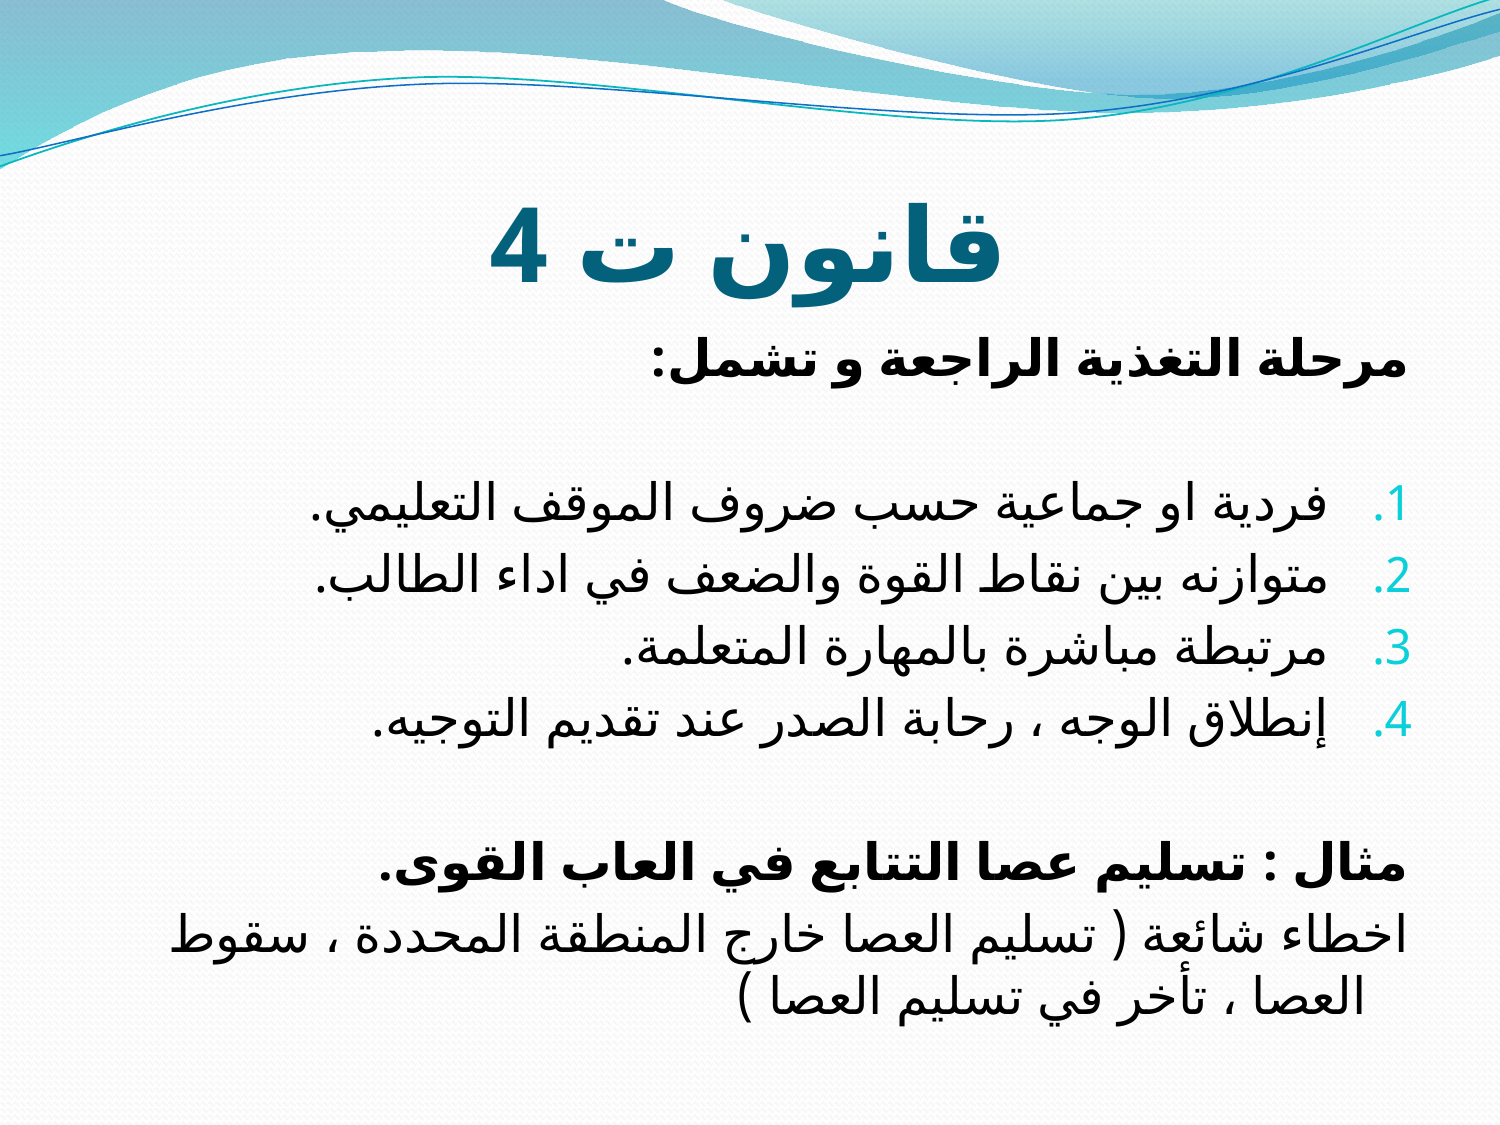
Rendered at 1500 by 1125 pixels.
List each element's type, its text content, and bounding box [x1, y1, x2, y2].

title قانون ت 4 [75, 115, 1425, 303]
list مرحلة التغذية الراجعة و تشمل: فردية او جماعية حسب ضروف الموقف التعليمي. متوازنه بين نقاط القوة والضعف في اداء الطالب. مرتبطة مباشرة بالمهارة المتعلمة. إنطلاق الوجه ، رحابة الصدر عند تقديم التوجيه. مثال : تسليم عصا التتابع في العاب القوى. اخطاء شائعة ( تسليم العصا خارج المنطقة المحددة ، سقوط العصا ، تأخر في تسليم العصا ) [75, 317, 1425, 1038]
